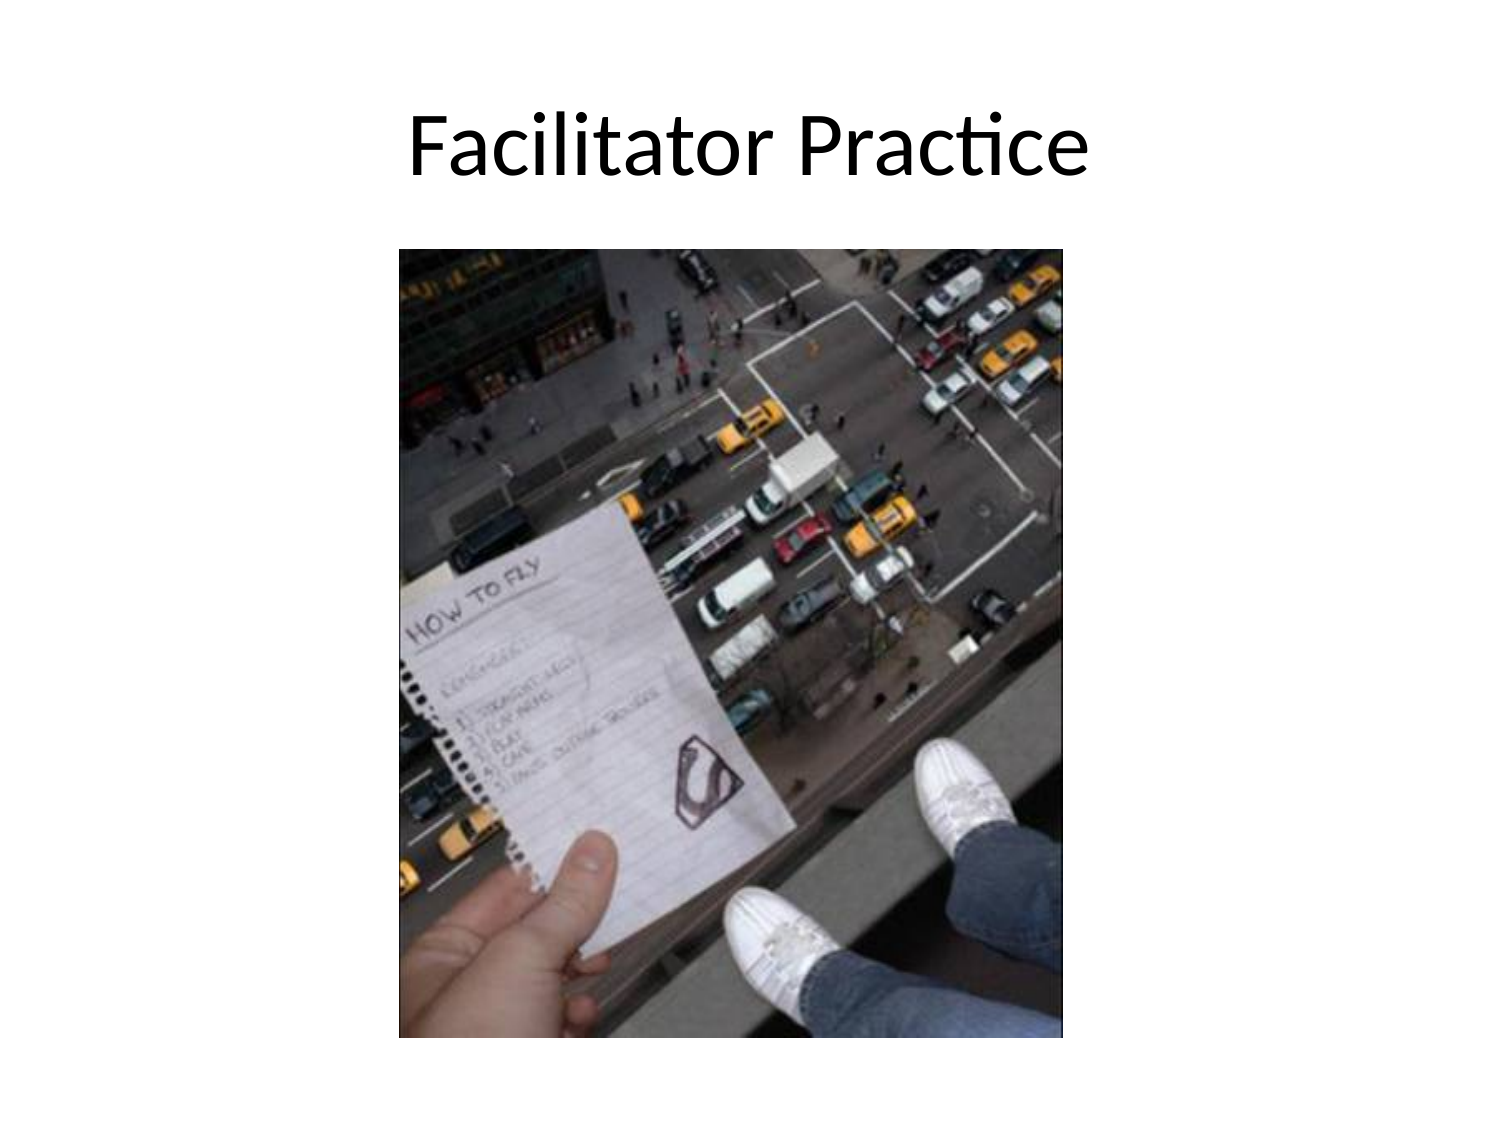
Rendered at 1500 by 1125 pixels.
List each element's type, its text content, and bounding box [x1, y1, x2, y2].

picture [399, 249, 1063, 1038]
title Facilitator Practice [75, 45, 1425, 233]
